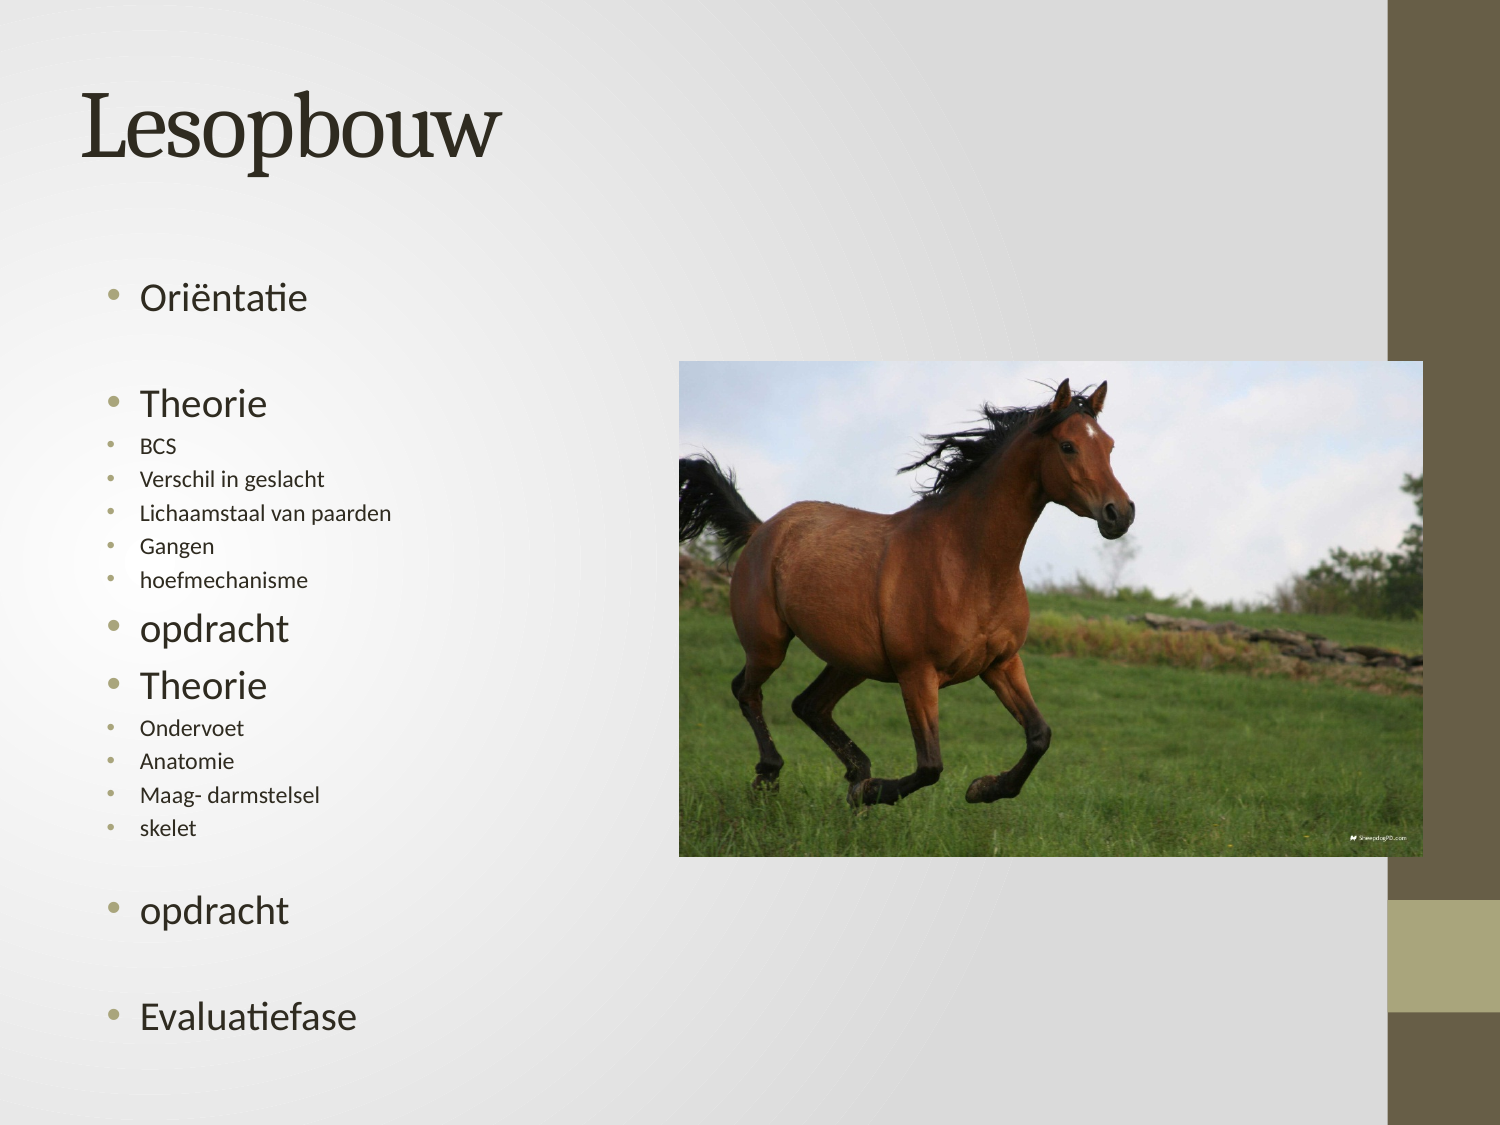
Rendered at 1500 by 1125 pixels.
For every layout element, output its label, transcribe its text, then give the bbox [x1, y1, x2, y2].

picture [678, 361, 1423, 857]
list Oriëntatie Theorie BCS Verschil in geslacht Lichaamstaal van paarden Gangen hoefmechanisme opdracht Theorie Ondervoet Anatomie Maag- darmstelsel skelet opdracht Evaluatiefase [75, 262, 1325, 1050]
title Lesopbouw [64, 66, 1365, 173]
